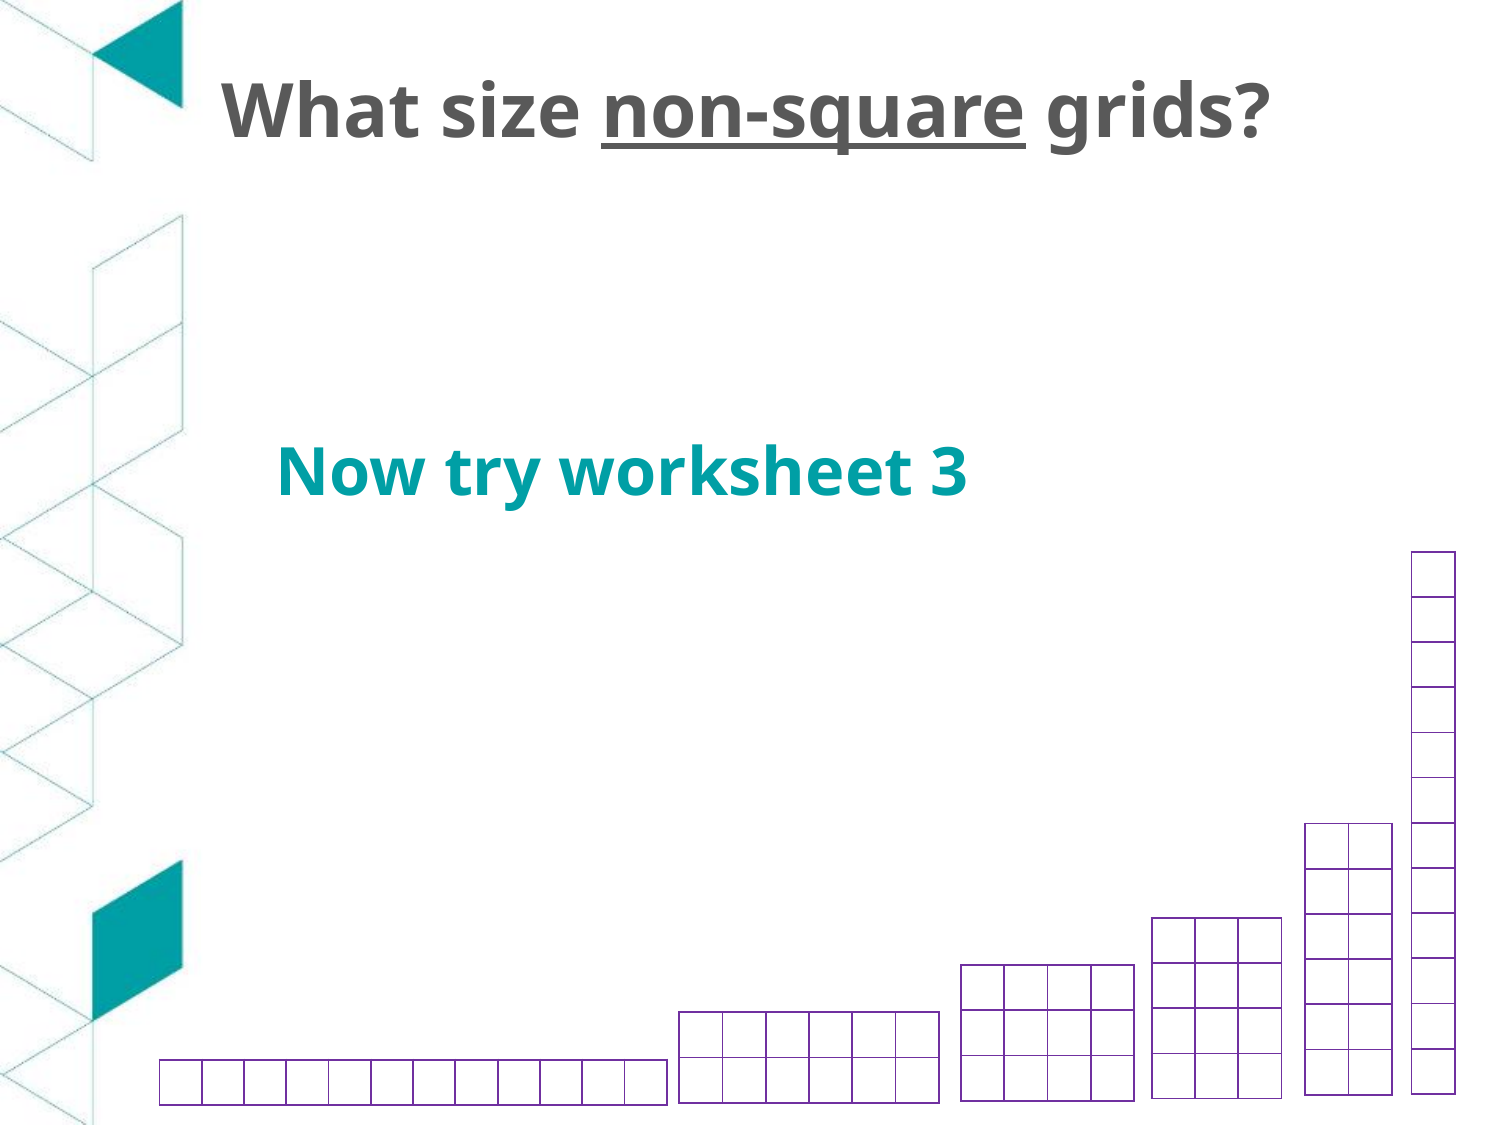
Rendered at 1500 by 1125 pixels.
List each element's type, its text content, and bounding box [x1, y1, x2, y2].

table_cell [1306, 870, 1348, 913]
table_cell [1092, 1011, 1133, 1055]
table_cell [1306, 915, 1348, 958]
table_header [160, 1061, 201, 1104]
table_header [723, 1013, 765, 1057]
table_header [372, 1061, 412, 1104]
table_header [1005, 966, 1047, 1009]
table_cell [1349, 960, 1391, 1003]
table_cell [1412, 869, 1454, 912]
picture [0, 0, 215, 1125]
text_box Now try worksheet 3 [260, 421, 1098, 516]
table_cell [1412, 959, 1454, 1003]
table_cell [810, 1058, 851, 1102]
table_header [456, 1061, 497, 1104]
table_header [1048, 966, 1090, 1009]
table_header [414, 1061, 454, 1104]
table_header [499, 1061, 539, 1104]
table_cell [1349, 1005, 1391, 1049]
table_cell [767, 1058, 808, 1102]
table_header [810, 1013, 851, 1057]
table_cell [1153, 964, 1194, 1007]
table_cell [1412, 643, 1454, 686]
table_cell [1196, 964, 1237, 1007]
table_header [1306, 824, 1348, 868]
table_header [203, 1061, 243, 1104]
table_cell [1239, 1054, 1281, 1098]
table_cell [1306, 960, 1348, 1003]
table_cell [1412, 824, 1454, 867]
title What size non-square grids? [206, 42, 1471, 173]
table_header [1196, 919, 1237, 962]
table_cell [680, 1058, 722, 1102]
table_cell [1412, 1004, 1454, 1048]
table_header [1412, 553, 1454, 596]
table_header [541, 1061, 581, 1104]
table_cell [962, 1056, 1003, 1100]
table_header [1349, 824, 1391, 868]
table_cell [1349, 870, 1391, 913]
table_header [1153, 919, 1194, 962]
table_cell [1005, 1056, 1047, 1100]
table_cell [1196, 1054, 1237, 1098]
table_header [625, 1061, 666, 1104]
table_cell [1005, 1011, 1047, 1055]
table_cell [1092, 1056, 1133, 1100]
table_header [1092, 966, 1133, 1009]
table_cell [1412, 733, 1454, 777]
table_cell [1412, 598, 1454, 641]
table_cell [1349, 1050, 1391, 1094]
table_cell [1048, 1011, 1090, 1055]
table_cell [723, 1058, 765, 1102]
table_cell [1412, 778, 1454, 822]
table_cell [1306, 1005, 1348, 1049]
table_header [896, 1013, 938, 1057]
table_header [583, 1061, 624, 1104]
table_cell [1412, 914, 1454, 957]
table_cell [896, 1058, 938, 1102]
table_header [329, 1061, 370, 1104]
table_header [287, 1061, 328, 1104]
table_cell [1153, 1009, 1194, 1053]
table_header [767, 1013, 808, 1057]
table_header [853, 1013, 895, 1057]
table_cell [1196, 1009, 1237, 1053]
table_cell [1048, 1056, 1090, 1100]
table_header [1239, 919, 1281, 962]
table_cell [1349, 915, 1391, 958]
table_cell [962, 1011, 1003, 1055]
text_box [1090, 938, 1473, 1110]
table_cell [1239, 1009, 1281, 1053]
table_cell [1412, 1050, 1454, 1093]
table_header [962, 966, 1003, 1009]
table_cell [1239, 964, 1281, 1007]
table_cell [1153, 1054, 1194, 1098]
table_cell [1306, 1050, 1348, 1094]
table_header [680, 1013, 722, 1057]
table_cell [853, 1058, 895, 1102]
table_cell [1412, 688, 1454, 732]
table_header [245, 1061, 285, 1104]
